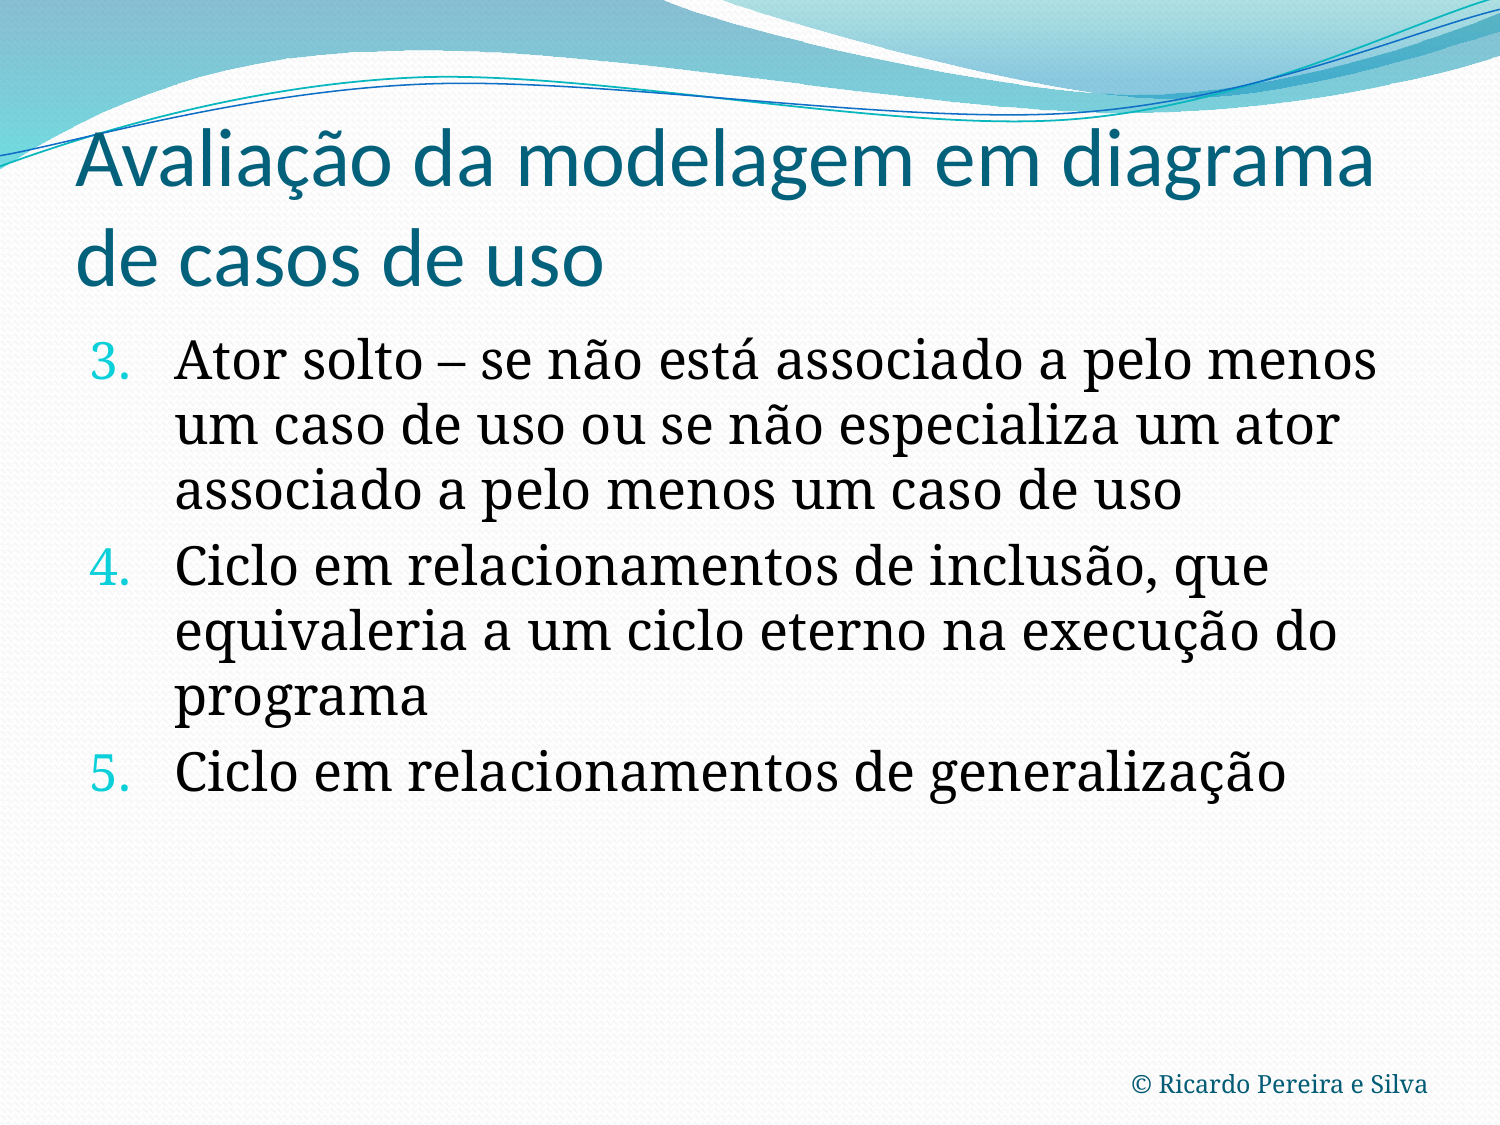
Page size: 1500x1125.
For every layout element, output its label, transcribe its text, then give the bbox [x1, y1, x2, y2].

title Avaliação da modelagem em diagrama de casos de uso [75, 115, 1425, 303]
footer © Ricardo Pereira e Silva [1101, 1042, 1429, 1103]
list Ator solto – se não está associado a pelo menos um caso de uso ou se não especializa um ator associado a pelo menos um caso de uso Ciclo em relacionamentos de inclusão, que equivaleria a um ciclo eterno na execução do programa Ciclo em relacionamentos de generalização [75, 317, 1425, 1038]
